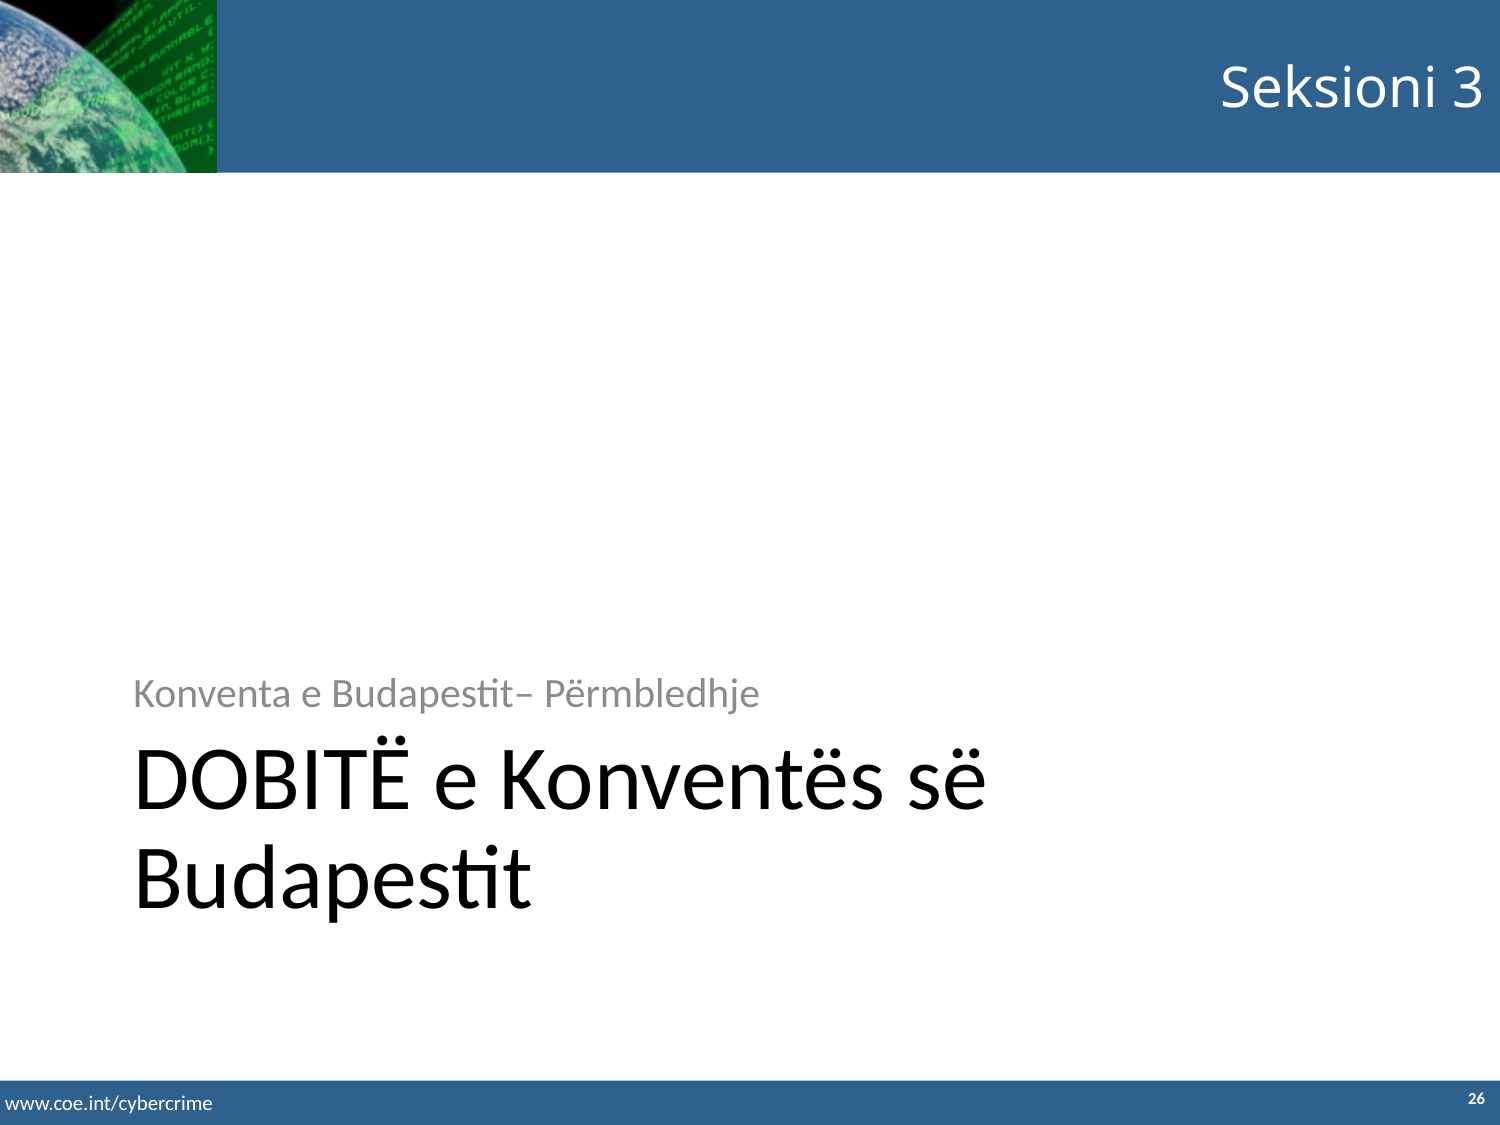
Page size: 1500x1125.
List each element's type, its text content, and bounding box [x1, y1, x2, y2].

picture [0, 0, 217, 173]
text_box DOBITË e Konventës së Budapestit [118, 722, 1412, 947]
list Seksioni 3 [421, 0, 1500, 172]
text_box Konventa e Budapestit– Përmbledhje [118, 476, 1394, 722]
slide_number 26 [1162, 1080, 1500, 1125]
